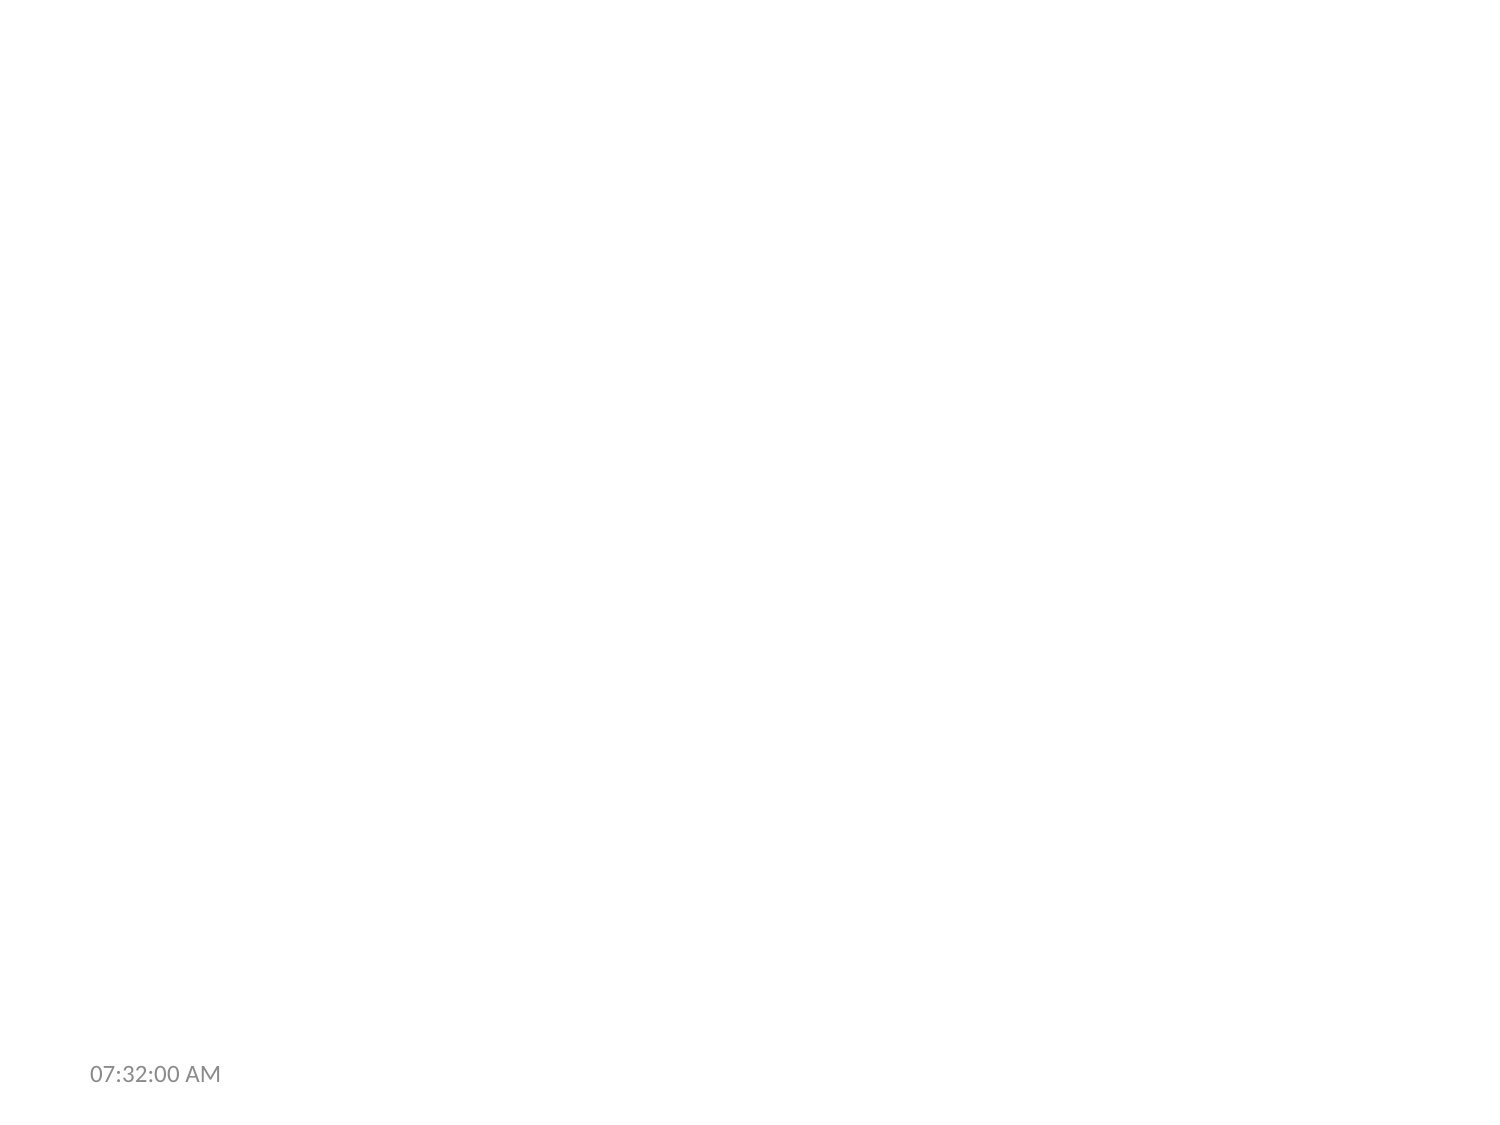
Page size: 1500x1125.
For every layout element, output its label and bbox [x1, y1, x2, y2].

slide_number [75, 1042, 425, 1103]
